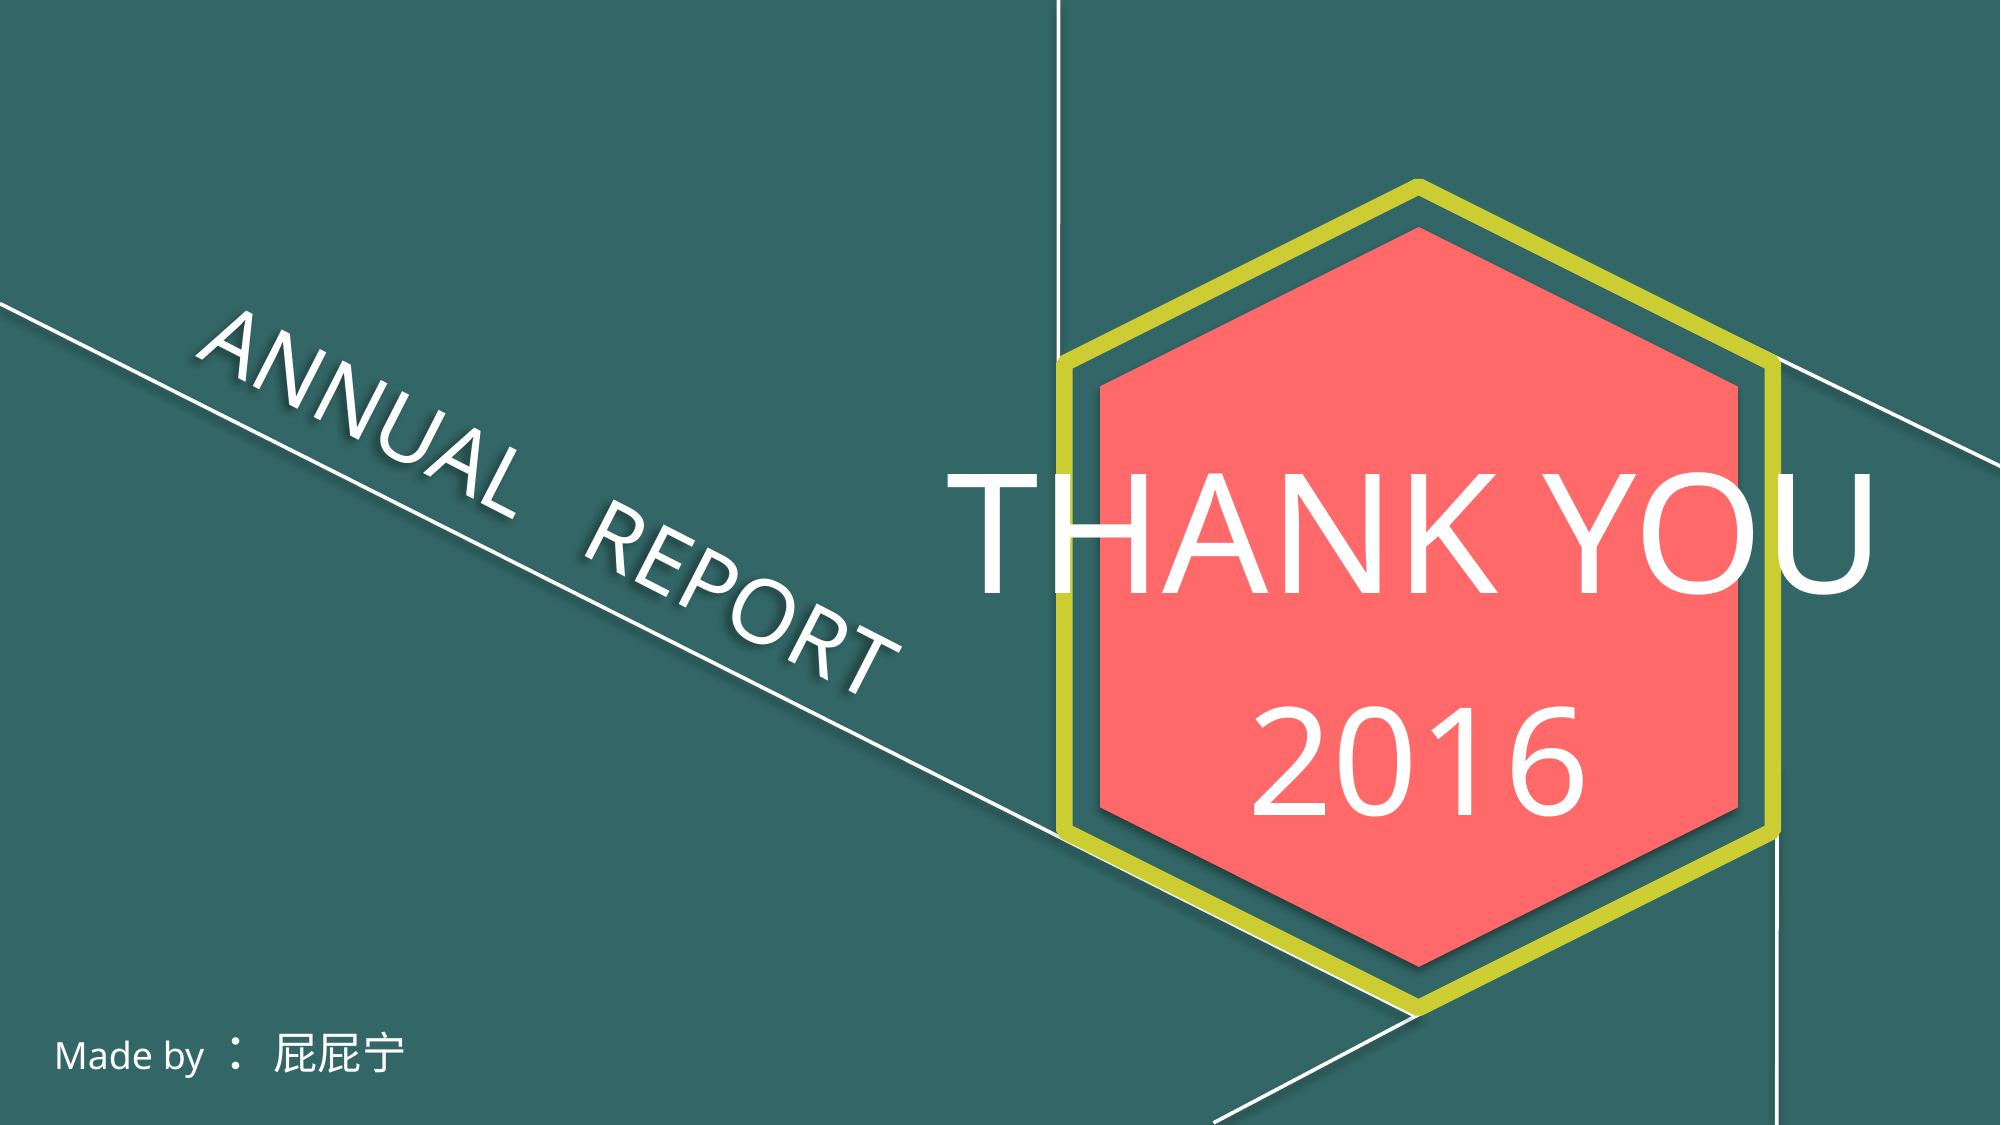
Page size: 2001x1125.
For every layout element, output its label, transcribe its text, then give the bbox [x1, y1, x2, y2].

text_box THANK YOU [931, 418, 1901, 634]
text_box [1064, 186, 1773, 418]
text_box ANNUAL REPORT [170, 264, 932, 734]
text_box [1064, 634, 1773, 1009]
text_box 2016 [1232, 657, 1606, 853]
text_box Made by ：屁屁宁 [39, 1012, 512, 1088]
